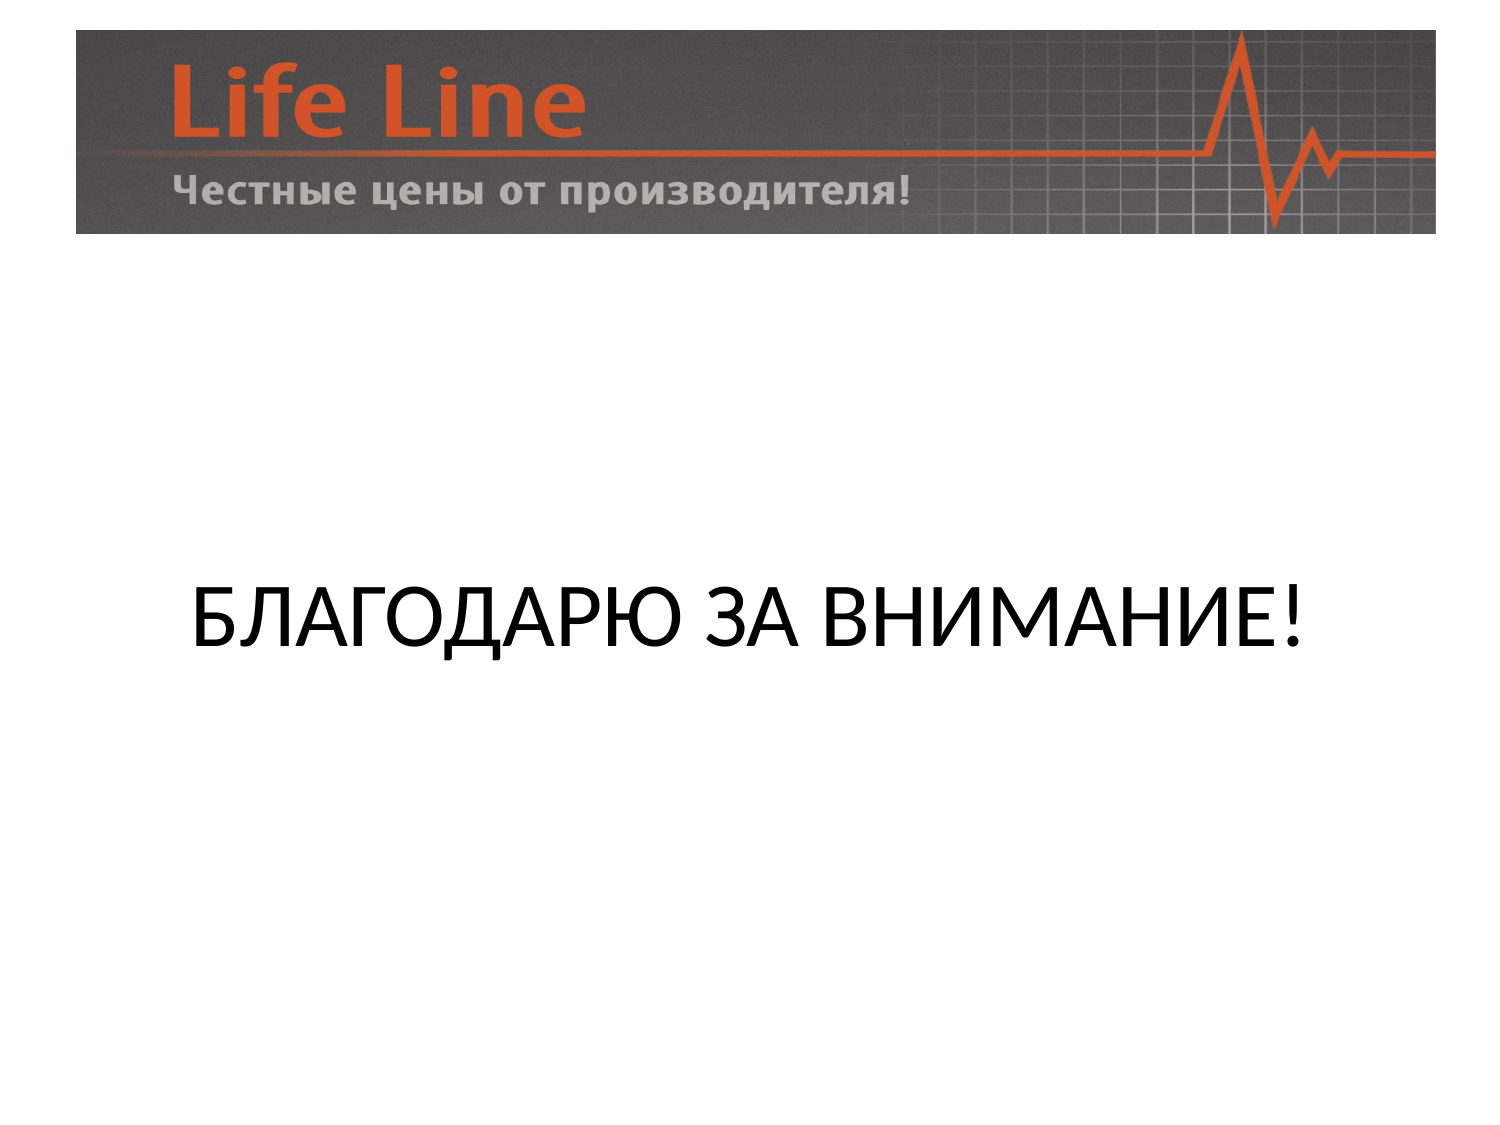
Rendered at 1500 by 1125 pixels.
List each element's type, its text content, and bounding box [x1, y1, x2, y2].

picture [76, 30, 1436, 235]
list БЛАГОДАРЮ ЗА ВНИМАНИЕ! [75, 262, 1425, 1005]
